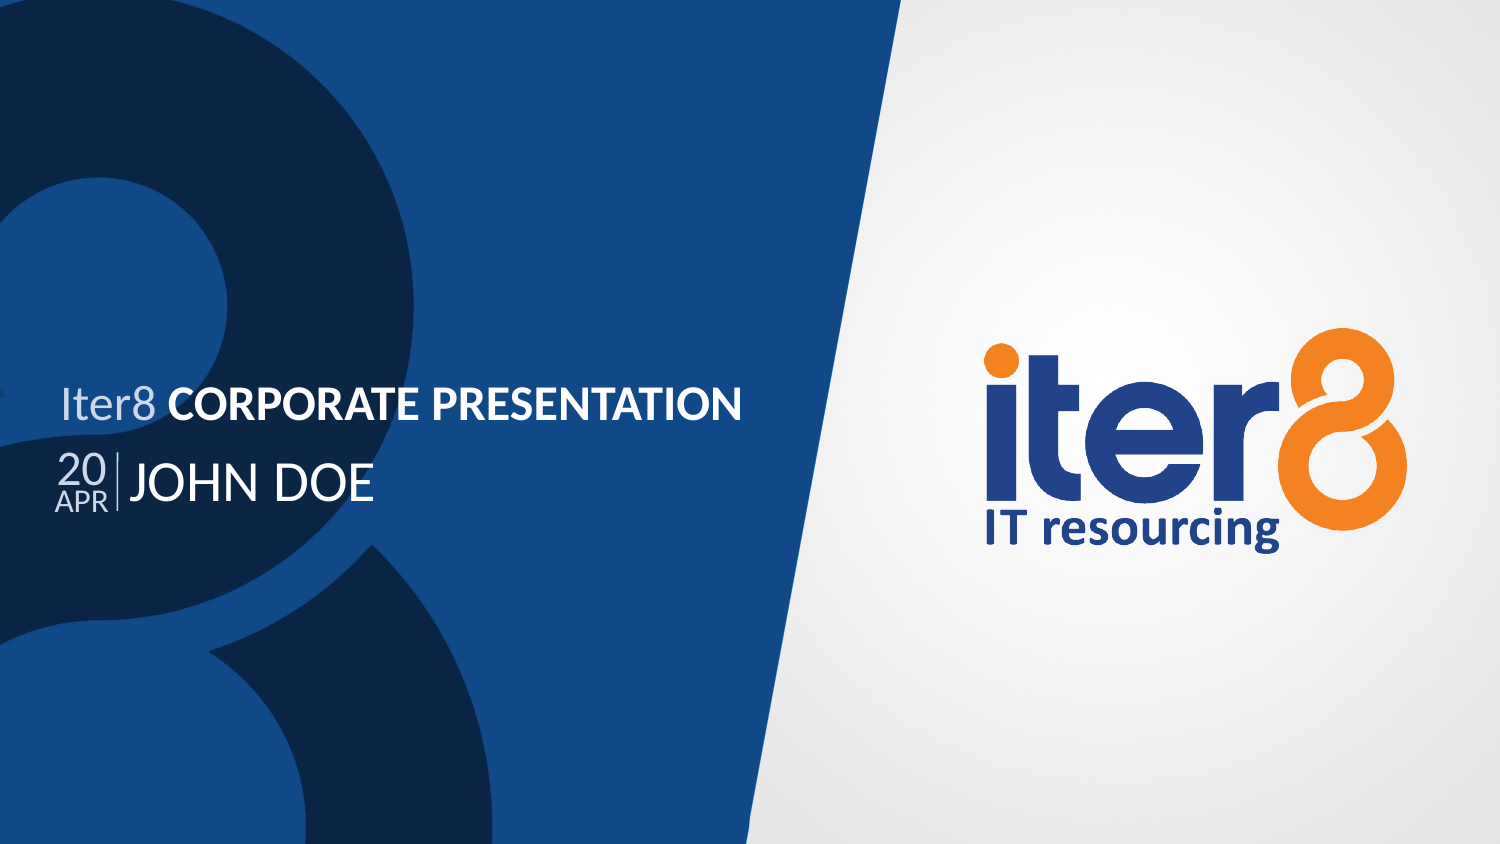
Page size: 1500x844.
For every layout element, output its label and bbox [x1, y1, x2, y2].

text_box [38, 427, 402, 528]
picture [0, 0, 1500, 844]
